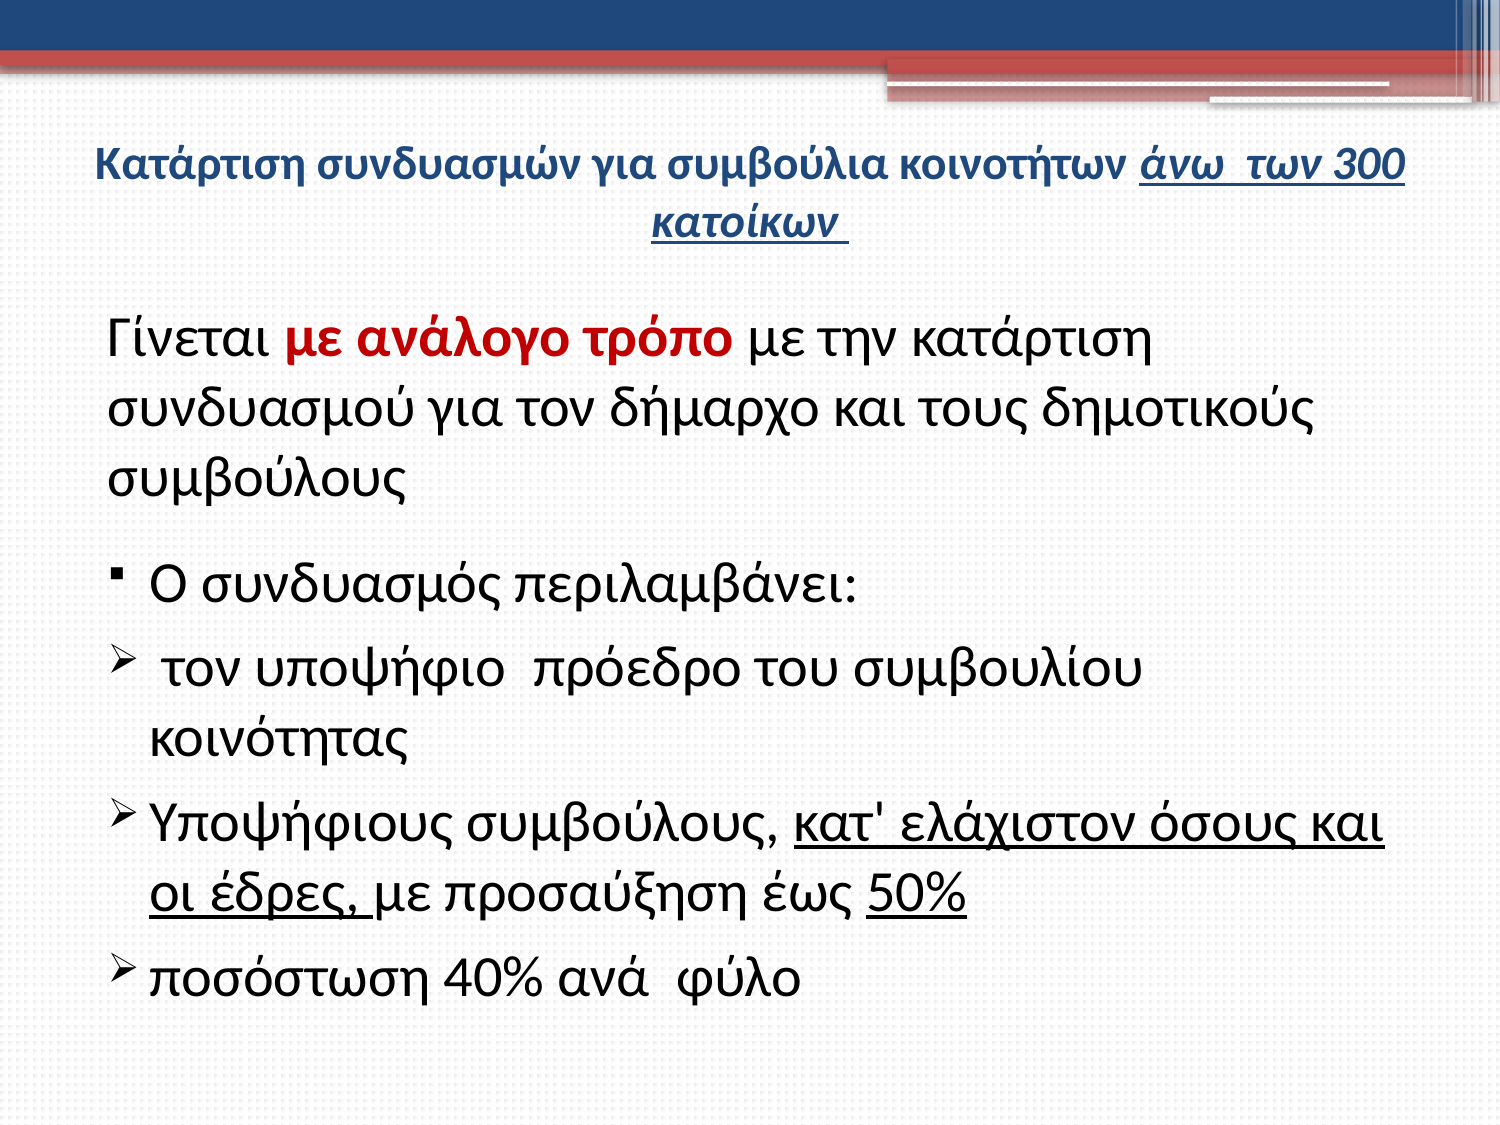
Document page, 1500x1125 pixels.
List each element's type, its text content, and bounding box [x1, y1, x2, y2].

text_box Γίνεται με ανάλογο τρόπο με την κατάρτιση συνδυασμού για τον δήμαρχο και τους δημοτικούς συμβούλους Ο συνδυασμός περιλαμβάνει: τον υποψήφιο πρόεδρο του συμβουλίου κοινότητας Υποψήφιους συμβούλους, κατ' ελάχιστον όσους και οι έδρες, με προσαύξηση έως 50% ποσόστωση 40% ανά φύλο [74, 290, 1425, 1094]
title Κατάρτιση συνδυασμών για συμβούλια κοινοτήτων άνω των 300 κατοίκων [75, 66, 1425, 256]
